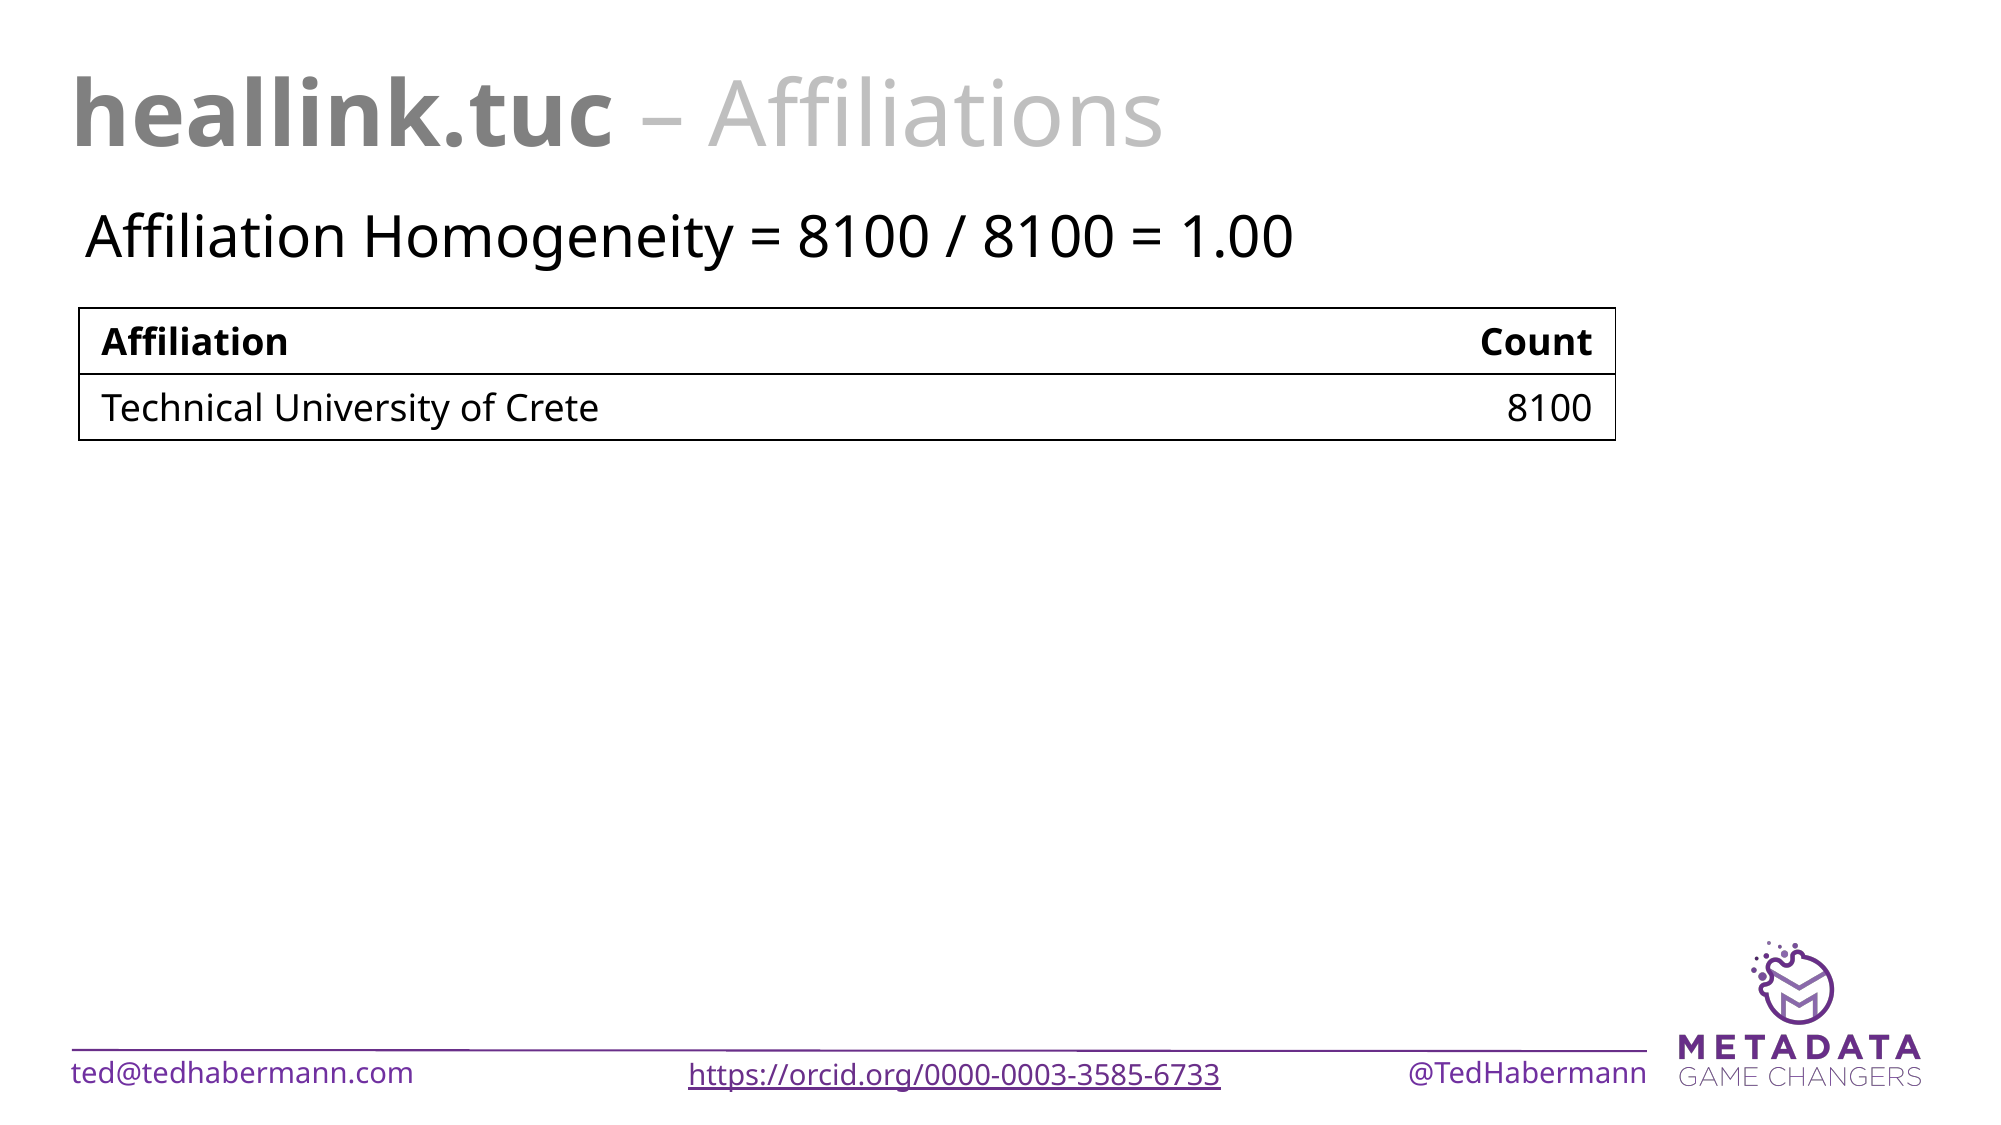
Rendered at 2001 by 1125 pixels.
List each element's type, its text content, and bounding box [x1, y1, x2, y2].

text_box Affiliation Homogeneity = 8100 / 8100 = 1.00 [70, 191, 1326, 277]
table_header Affiliation [80, 309, 1229, 373]
table_cell 8100 [1229, 375, 1615, 439]
table_cell Technical University of Crete [80, 375, 1229, 439]
table_header Count [1229, 309, 1615, 373]
picture [1676, 939, 1923, 1088]
title heallink.tuc – Affiliations [55, 41, 1781, 192]
